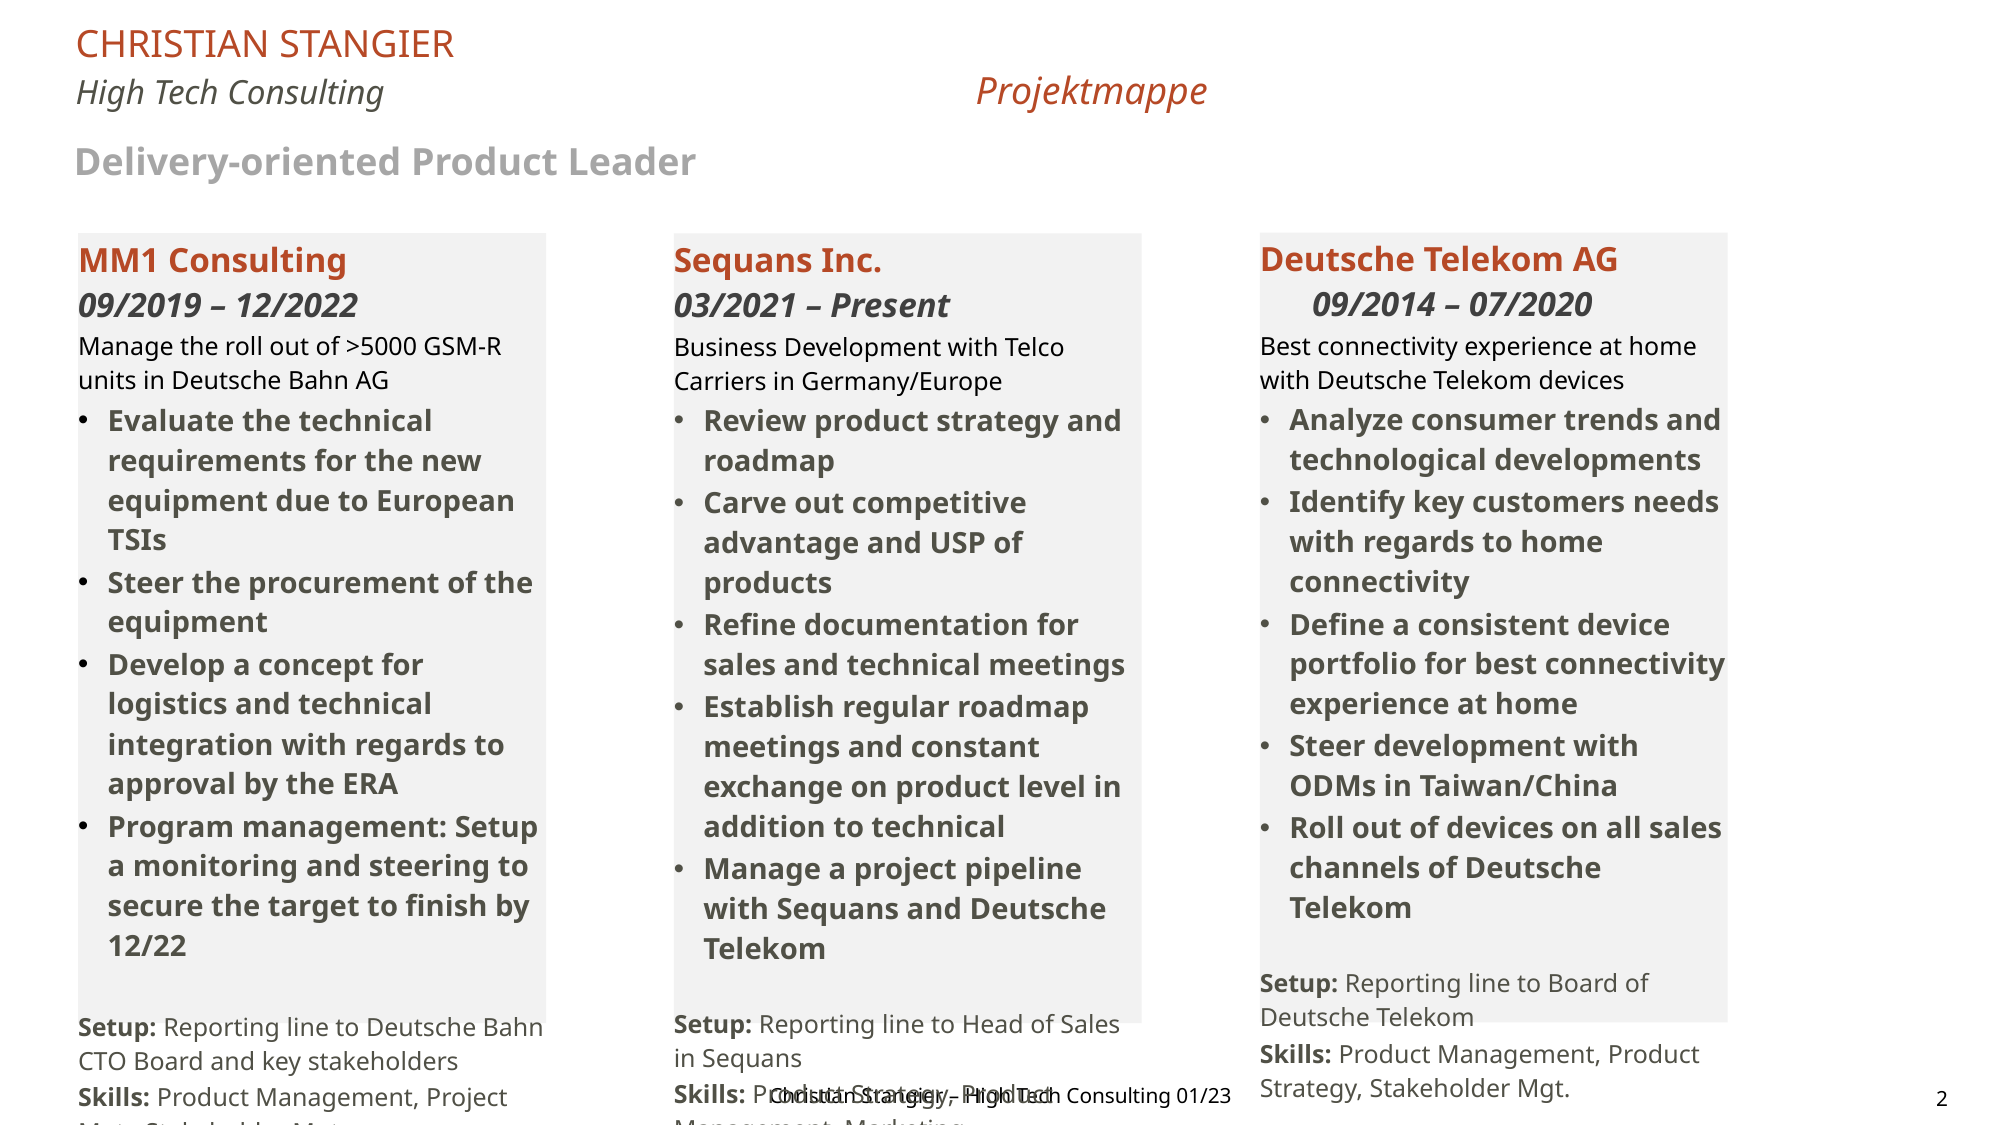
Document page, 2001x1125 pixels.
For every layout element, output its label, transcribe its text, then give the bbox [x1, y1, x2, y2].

text_box 2 [1924, 1078, 1960, 1118]
text_box Deutsche Telekom AG 09/2014 – 07/2020 Best connectivity experience at home with Deutsche Telekom devices Analyze consumer trends and technological developments Identify key customers needs with regards to home connectivity Define a consistent device portfolio for best connectivity experience at home Steer development with ODMs in Taiwan/China Roll out of devices on all sales channels of Deutsche Telekom Setup: Reporting line to Board of Deutsche Telekom Skills: Product Management, Product Strategy, Stakeholder Mgt. [1259, 232, 1728, 1023]
text_box Delivery-oriented Product Leader [74, 132, 789, 192]
text_box Sequans Inc. 03/2021 – Present Business Development with Telco Carriers in Germany/Europe Review product strategy and roadmap Carve out competitive advantage and USP of products Refine documentation for sales and technical meetings Establish regular roadmap meetings and constant exchange on product level in addition to technical Manage a project pipeline with Sequans and Deutsche Telekom Setup: Reporting line to Head of Sales in Sequans Skills: Product Strategy, Product Management, Marketing [673, 233, 1142, 1024]
footer Christian Stangier – High Tech Consulting 01/23 [525, 1078, 1476, 1118]
list MM1 Consulting 09/2019 – 12/2022 Manage the roll out of >5000 GSM-R units in Deutsche Bahn AG Evaluate the technical requirements for the new equipment due to European TSIs Steer the procurement of the equipment Develop a concept for logistics and technical integration with regards to approval by the ERA Program management: Setup a monitoring and steering to secure the target to finish by 12/22 Setup: Reporting line to Deutsche Bahn CTO Board and key stakeholders Skills: Product Management, Project Mgt., Stakeholder Mgt. [78, 233, 547, 1024]
list High Tech Consulting Projektmappe [75, 66, 1925, 146]
